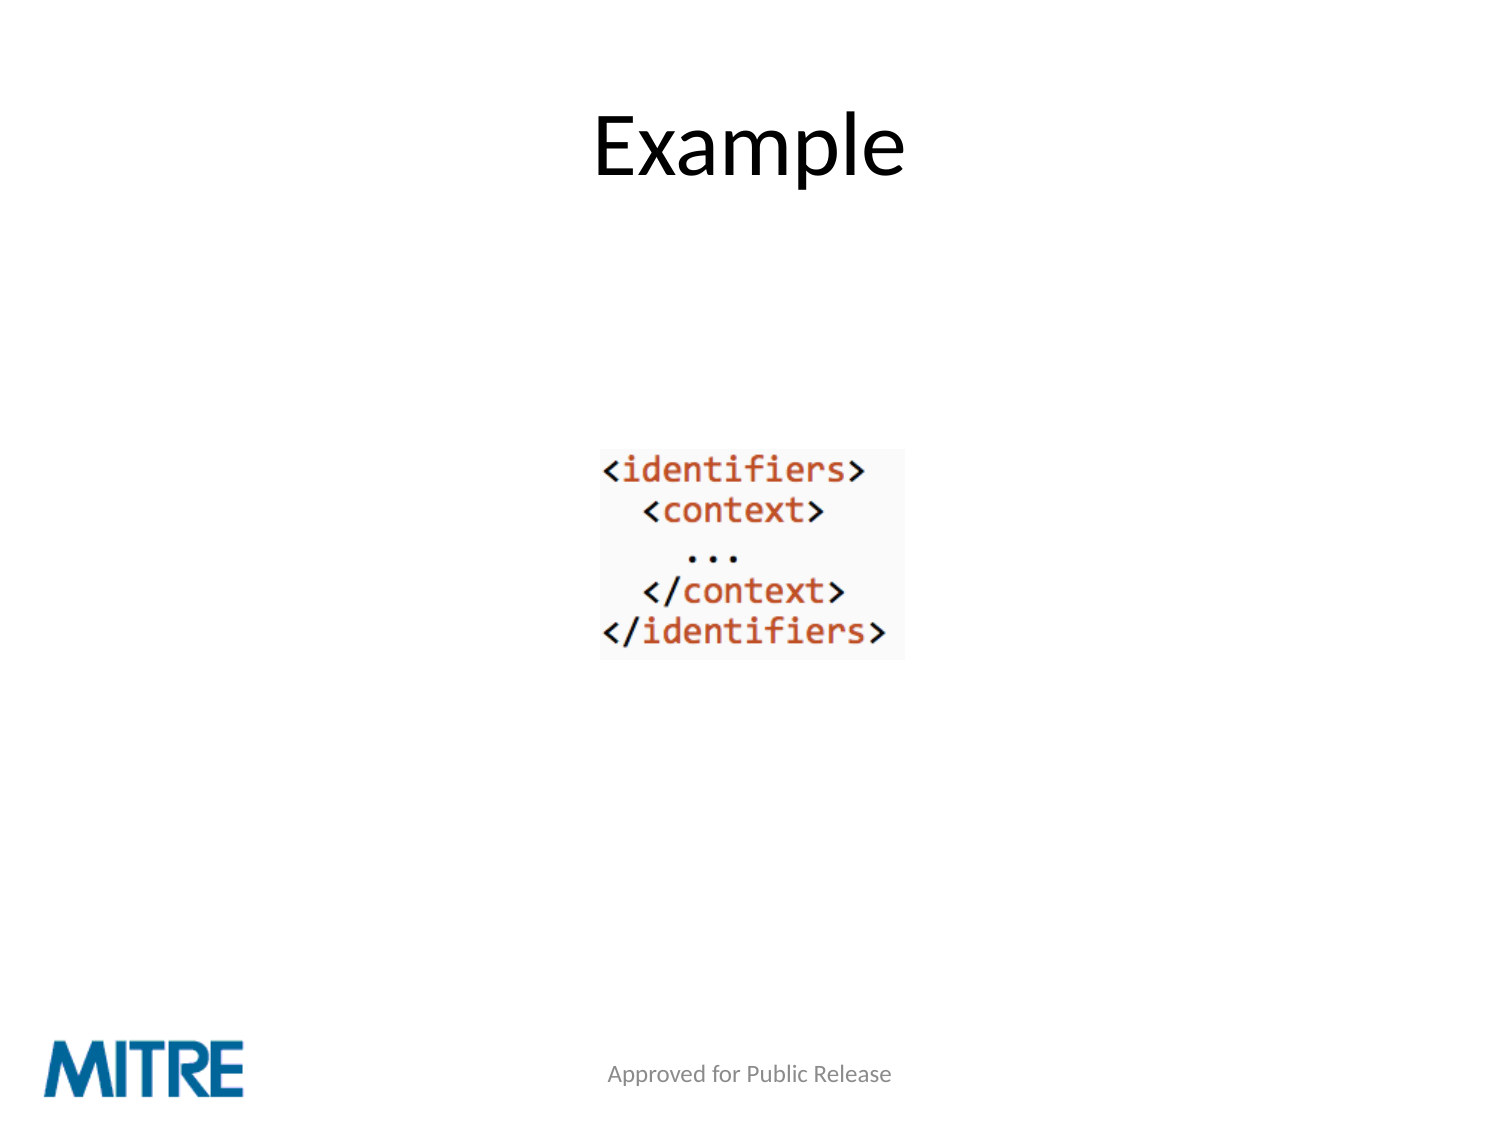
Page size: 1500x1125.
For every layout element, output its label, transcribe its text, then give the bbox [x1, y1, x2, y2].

title Example [75, 45, 1425, 233]
picture [599, 449, 905, 660]
picture [37, 1033, 250, 1103]
footer Approved for Public Release [512, 1042, 988, 1103]
